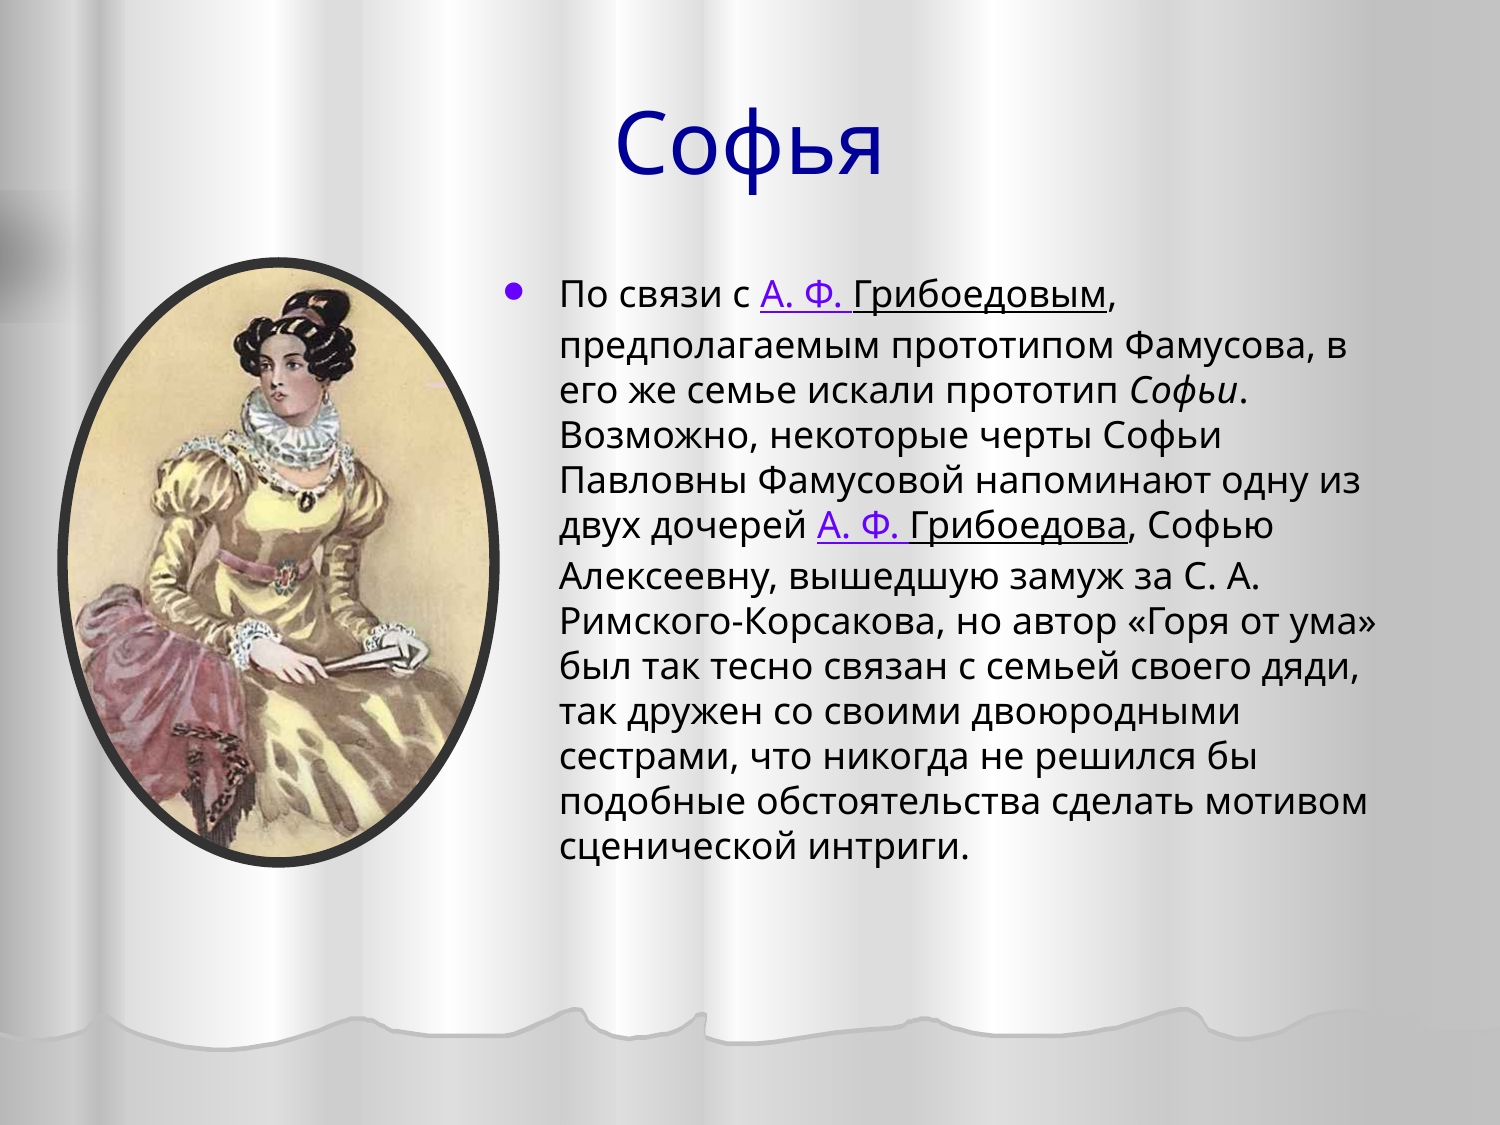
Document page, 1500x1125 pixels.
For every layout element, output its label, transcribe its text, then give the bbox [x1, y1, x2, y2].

list По связи с А. Ф. Грибоедовым, предполагаемым прототипом Фамусова, в его же семье искали прототип Софьи. Возможно, некоторые черты Софьи Павловны Фамусовой напоминают одну из двух дочерей А. Ф. Грибоедова, Софью Алексеевну, вышедшую замуж за С. А. Римского-Корсакова, но автор «Горя от ума» был так тесно связан с семьей своего дяди, так дружен со своими двоюродными сестрами, что никогда не решился бы подобные обстоятельства сделать мотивом сценической интриги. [487, 262, 1426, 1006]
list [62, 262, 495, 863]
title Софья [74, 45, 1426, 233]
